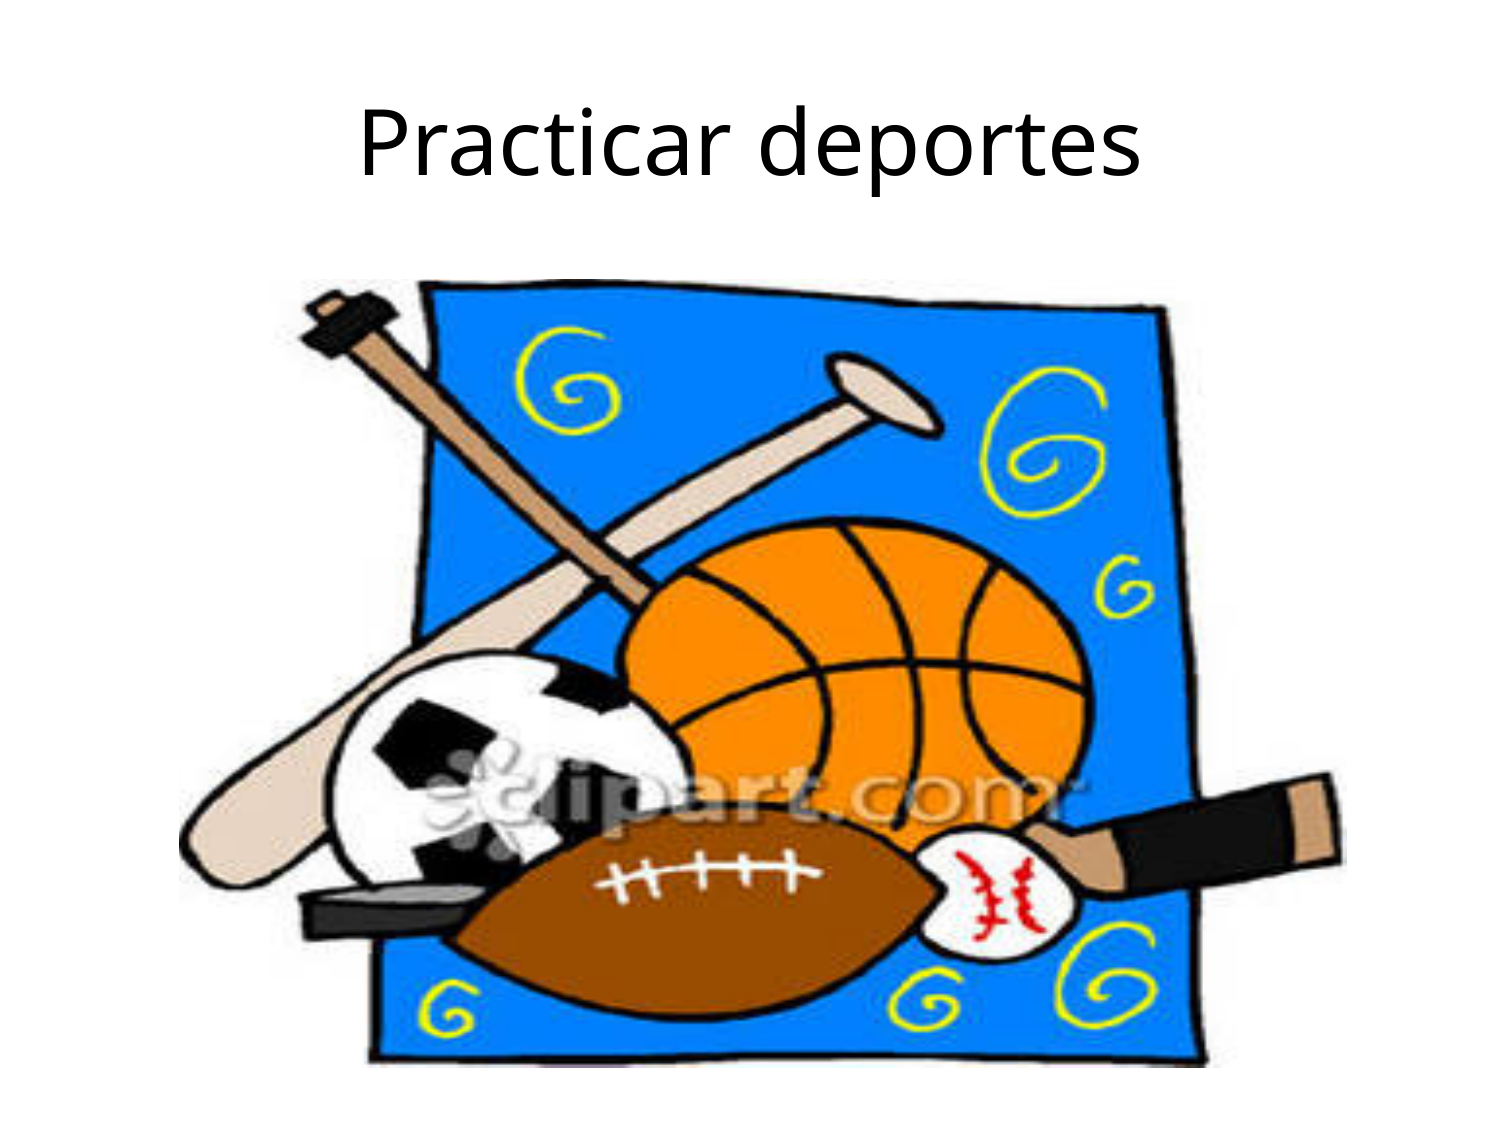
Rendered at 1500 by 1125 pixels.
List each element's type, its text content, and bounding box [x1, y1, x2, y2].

title Practicar deportes [75, 45, 1425, 233]
picture [179, 278, 1347, 1068]
